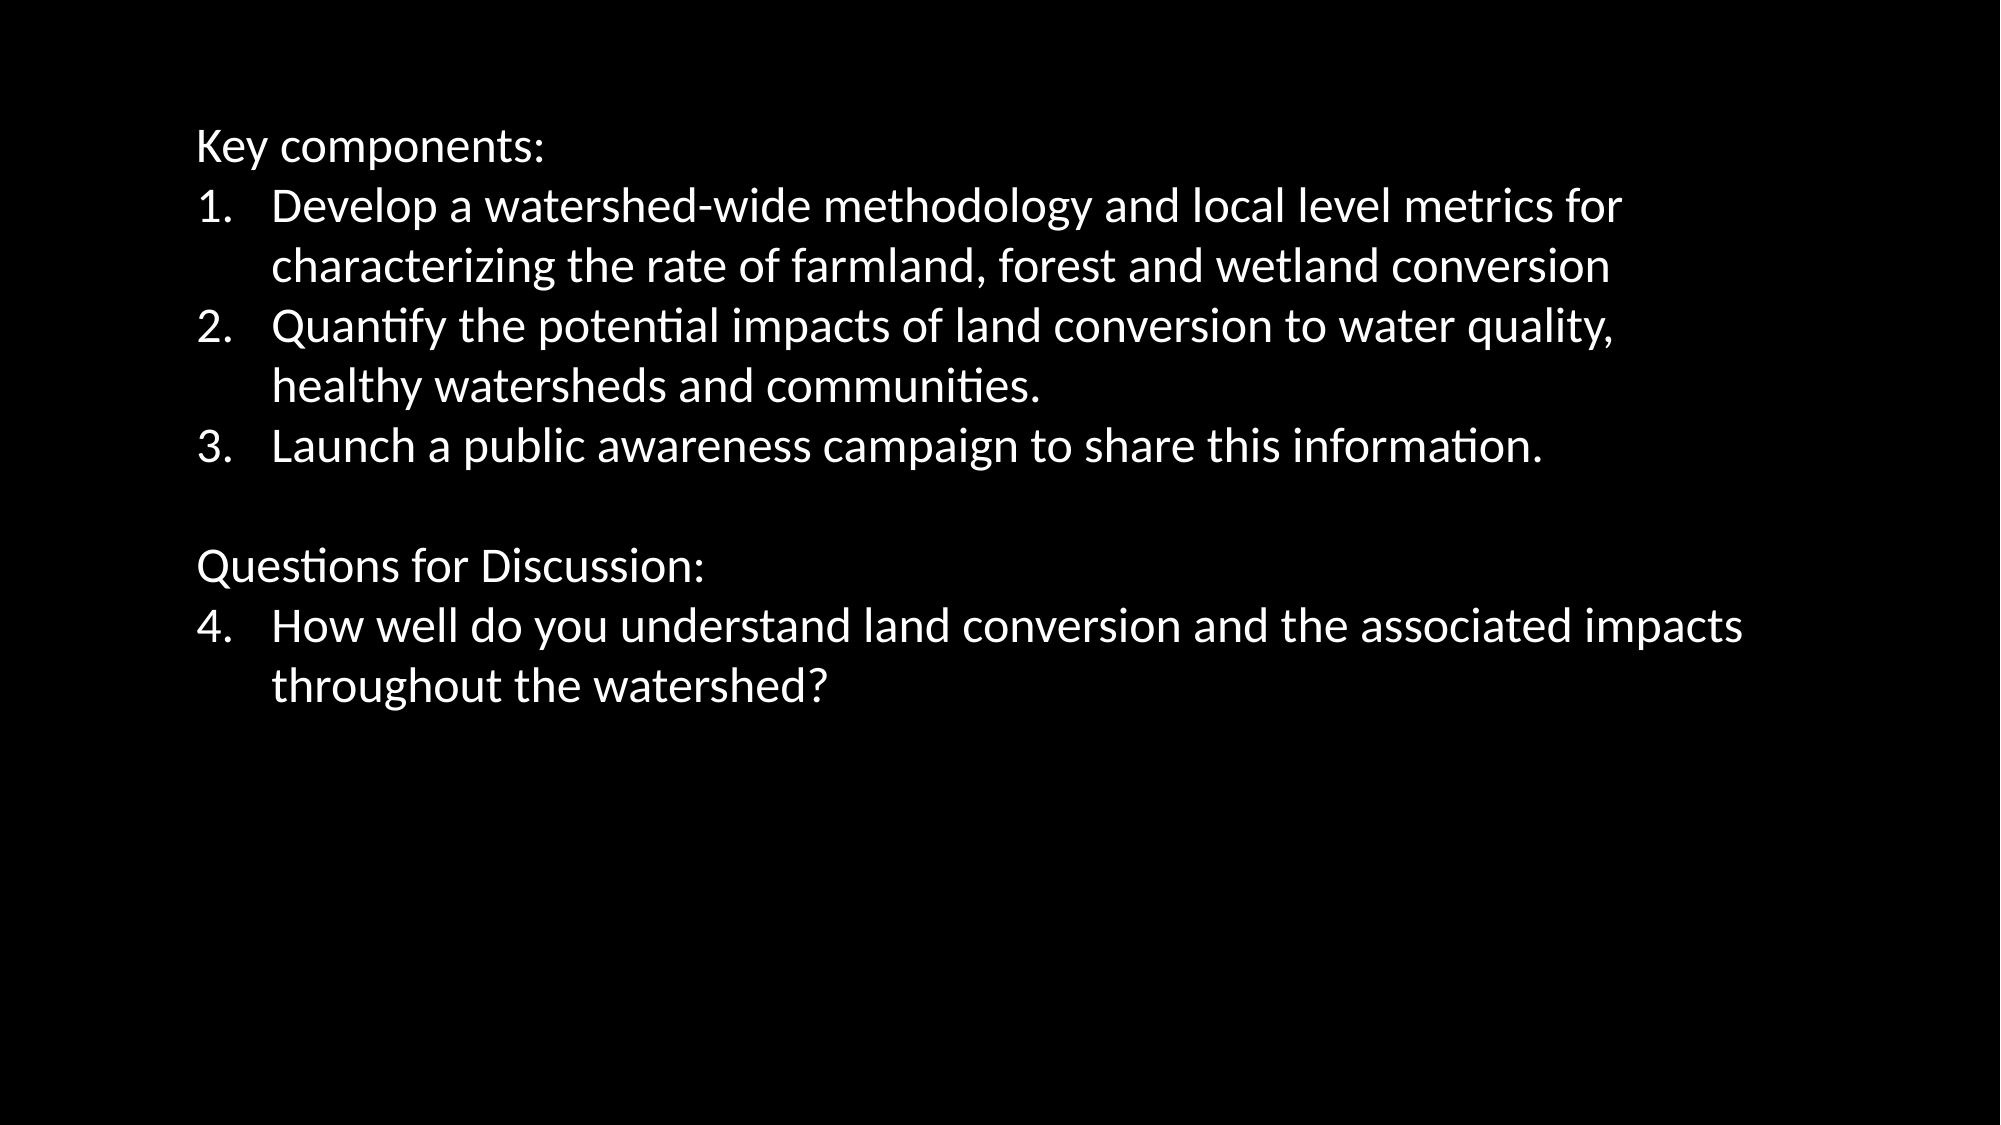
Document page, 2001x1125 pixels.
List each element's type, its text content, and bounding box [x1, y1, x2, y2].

text_box Key components: Develop a watershed-wide methodology and local level metrics for characterizing the rate of farmland, forest and wetland conversion Quantify the potential impacts of land conversion to water quality, healthy watersheds and communities. Launch a public awareness campaign to share this information. Questions for Discussion: How well do you understand land conversion and the associated impacts throughout the watershed? [181, 105, 1765, 841]
